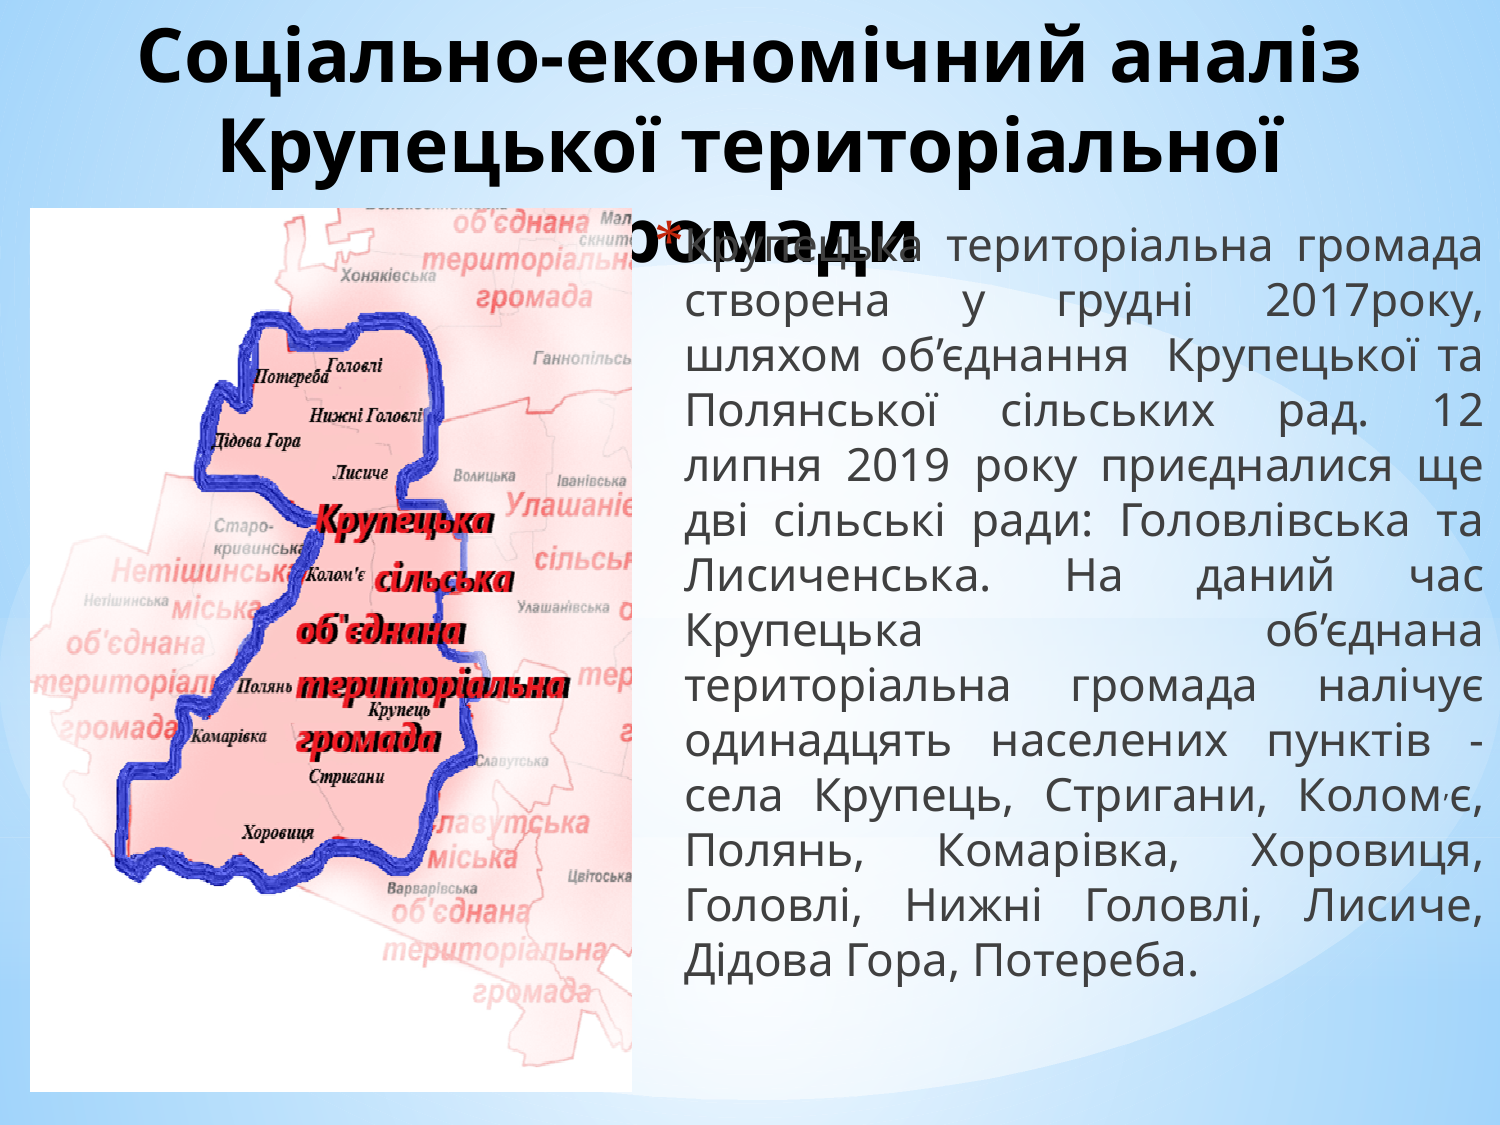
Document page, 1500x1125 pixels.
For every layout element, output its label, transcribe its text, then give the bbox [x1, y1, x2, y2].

list Крупецька територіальна громада створена у грудні 2017року, шляхом об’єднання Крупецької та Полянської сільських рад. 12 липня 2019 року приєдналися ще дві сільські ради: Головлівська та Лисиченська. На даний час Крупецька об’єднана територіальна громада налічує одинадцять населених пунктів - села Крупець, Стригани, Колом,є, Полянь, Комарівка, Хоровиця, Головлі, Нижні Головлі, Лисиче, Дідова Гора, Потереба. [634, 208, 1500, 1094]
title Соціально-економічний аналіз Крупецької територіальної громади [29, 0, 1471, 188]
picture [29, 207, 633, 1095]
